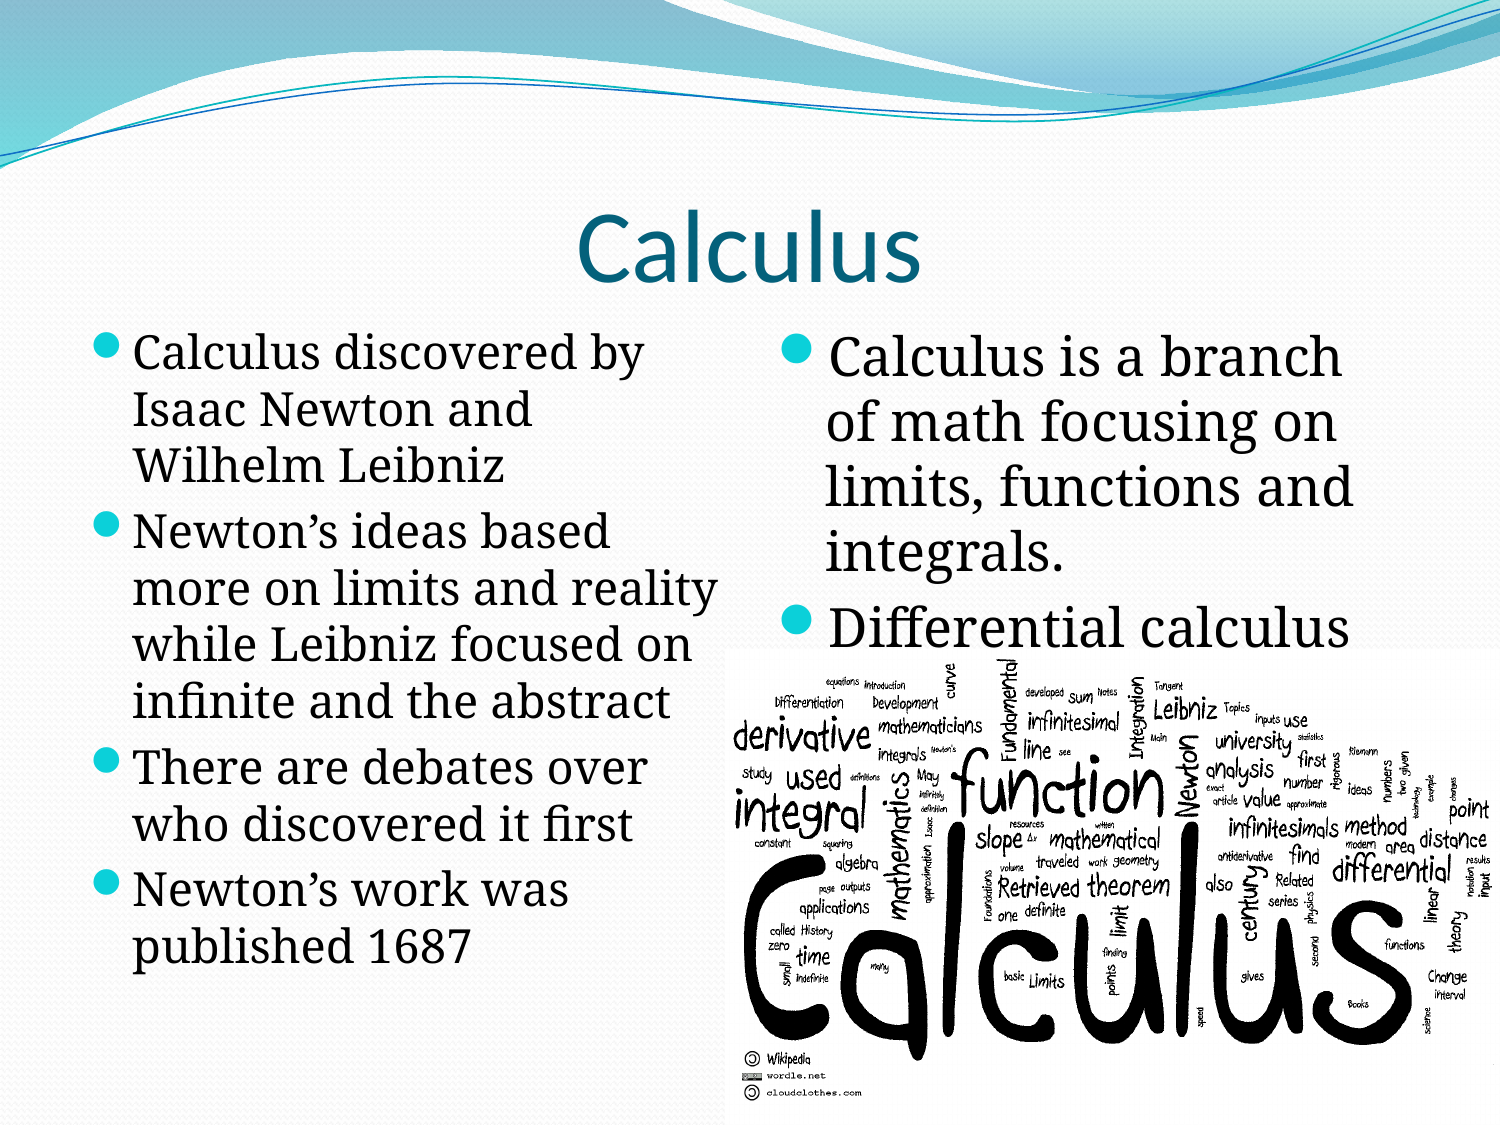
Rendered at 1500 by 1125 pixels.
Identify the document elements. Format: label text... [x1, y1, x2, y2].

list Calculus discovered by Isaac Newton and Wilhelm Leibniz Newton’s ideas based more on limits and reality while Leibniz focused on infinite and the abstract There are debates over who discovered it first Newton’s work was published 1687 [75, 314, 738, 1043]
picture [724, 649, 1500, 1125]
list Calculus is a branch of math focusing on limits, functions and integrals. Differential calculus and integral calculus [762, 314, 1425, 649]
title Calculus [75, 115, 1425, 303]
